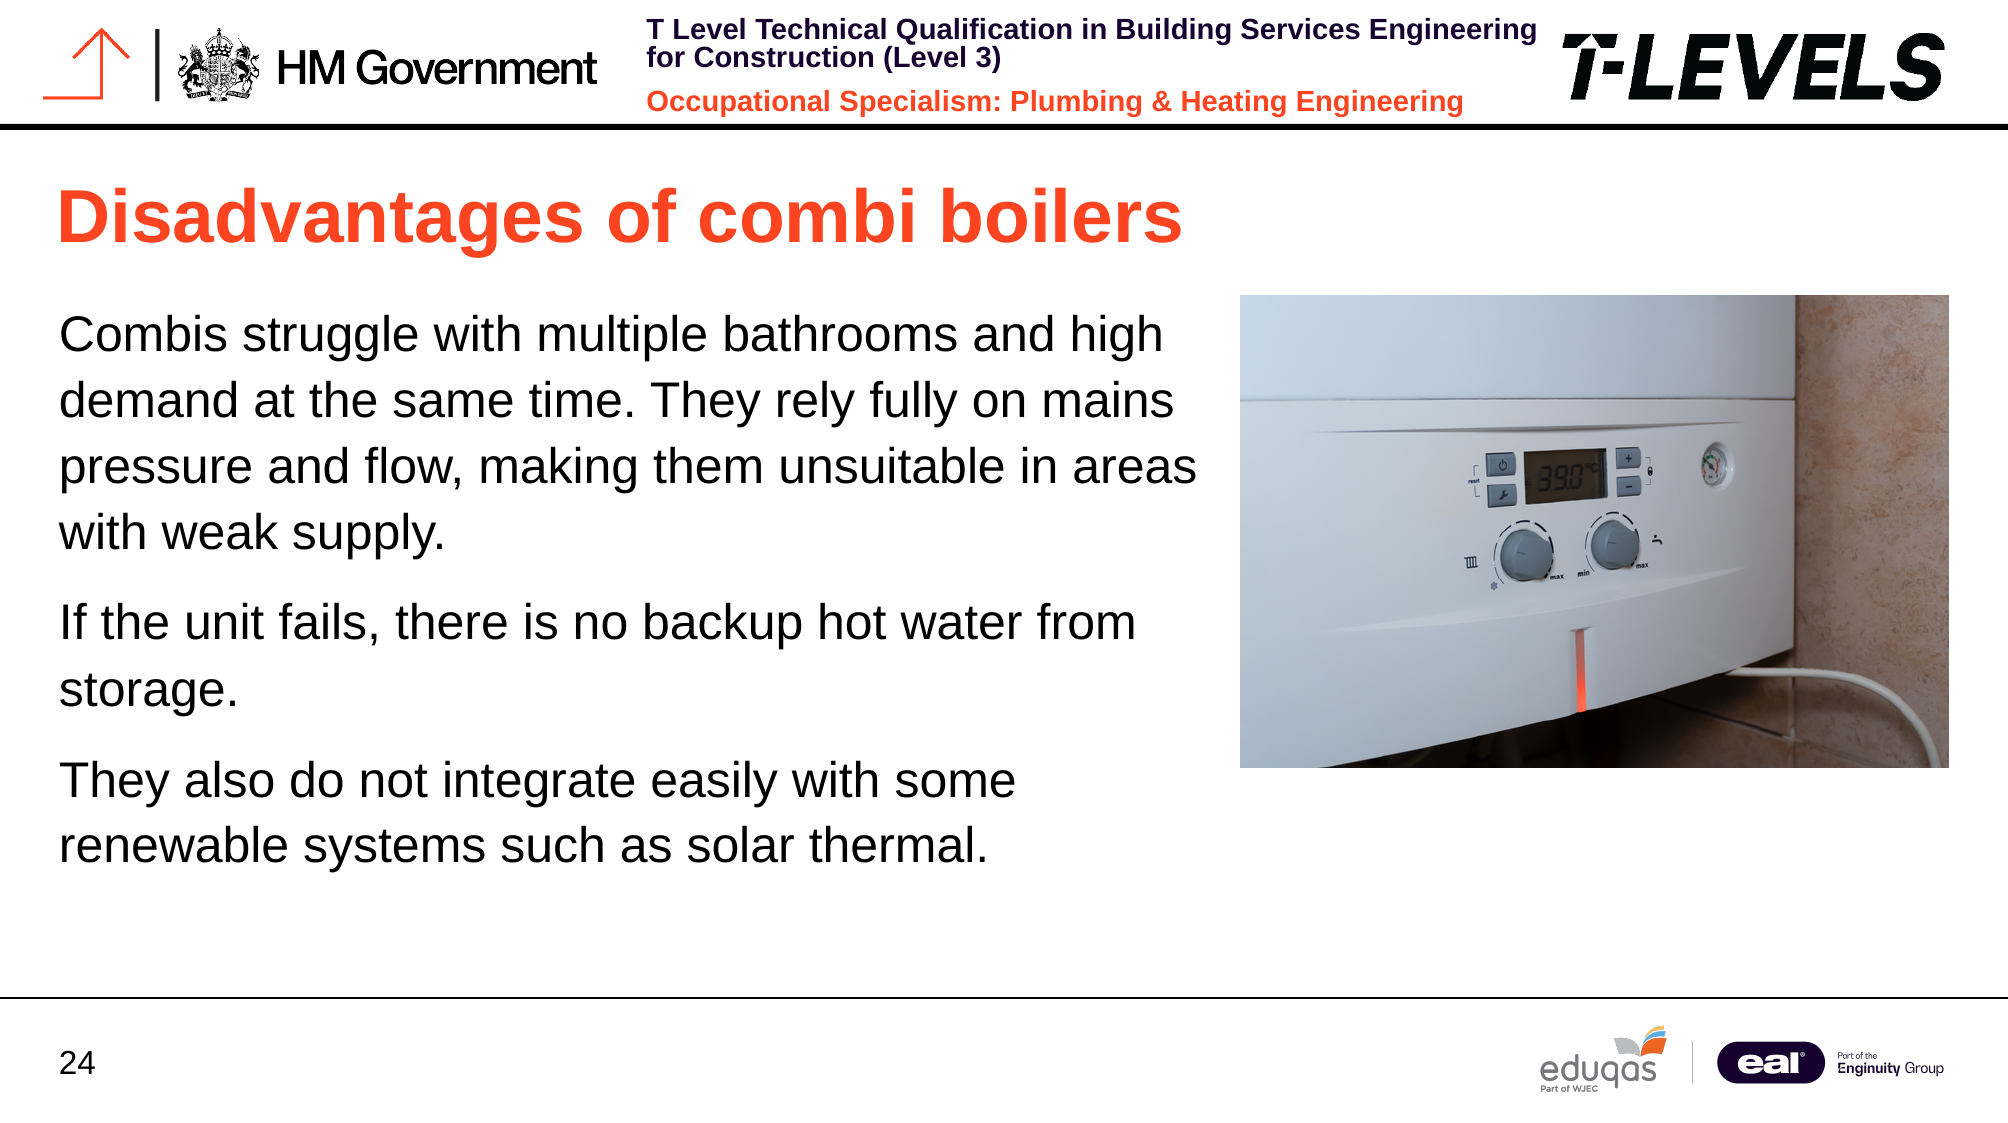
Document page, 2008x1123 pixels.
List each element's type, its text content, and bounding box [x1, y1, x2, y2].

title Disadvantages of combi boilers [41, 111, 1949, 314]
picture [1239, 294, 1949, 769]
picture [155, 28, 597, 102]
list Combis struggle with multiple bathrooms and high demand at the same time. They rely fully on mains pressure and flow, making them unsuitable in areas with weak supply. If the unit fails, there is no backup hot water from storage. They also do not integrate easily with some renewable systems such as solar thermal. [59, 295, 1236, 975]
picture [1535, 1021, 1949, 1097]
picture [1543, 25, 1964, 108]
picture [38, 27, 136, 100]
